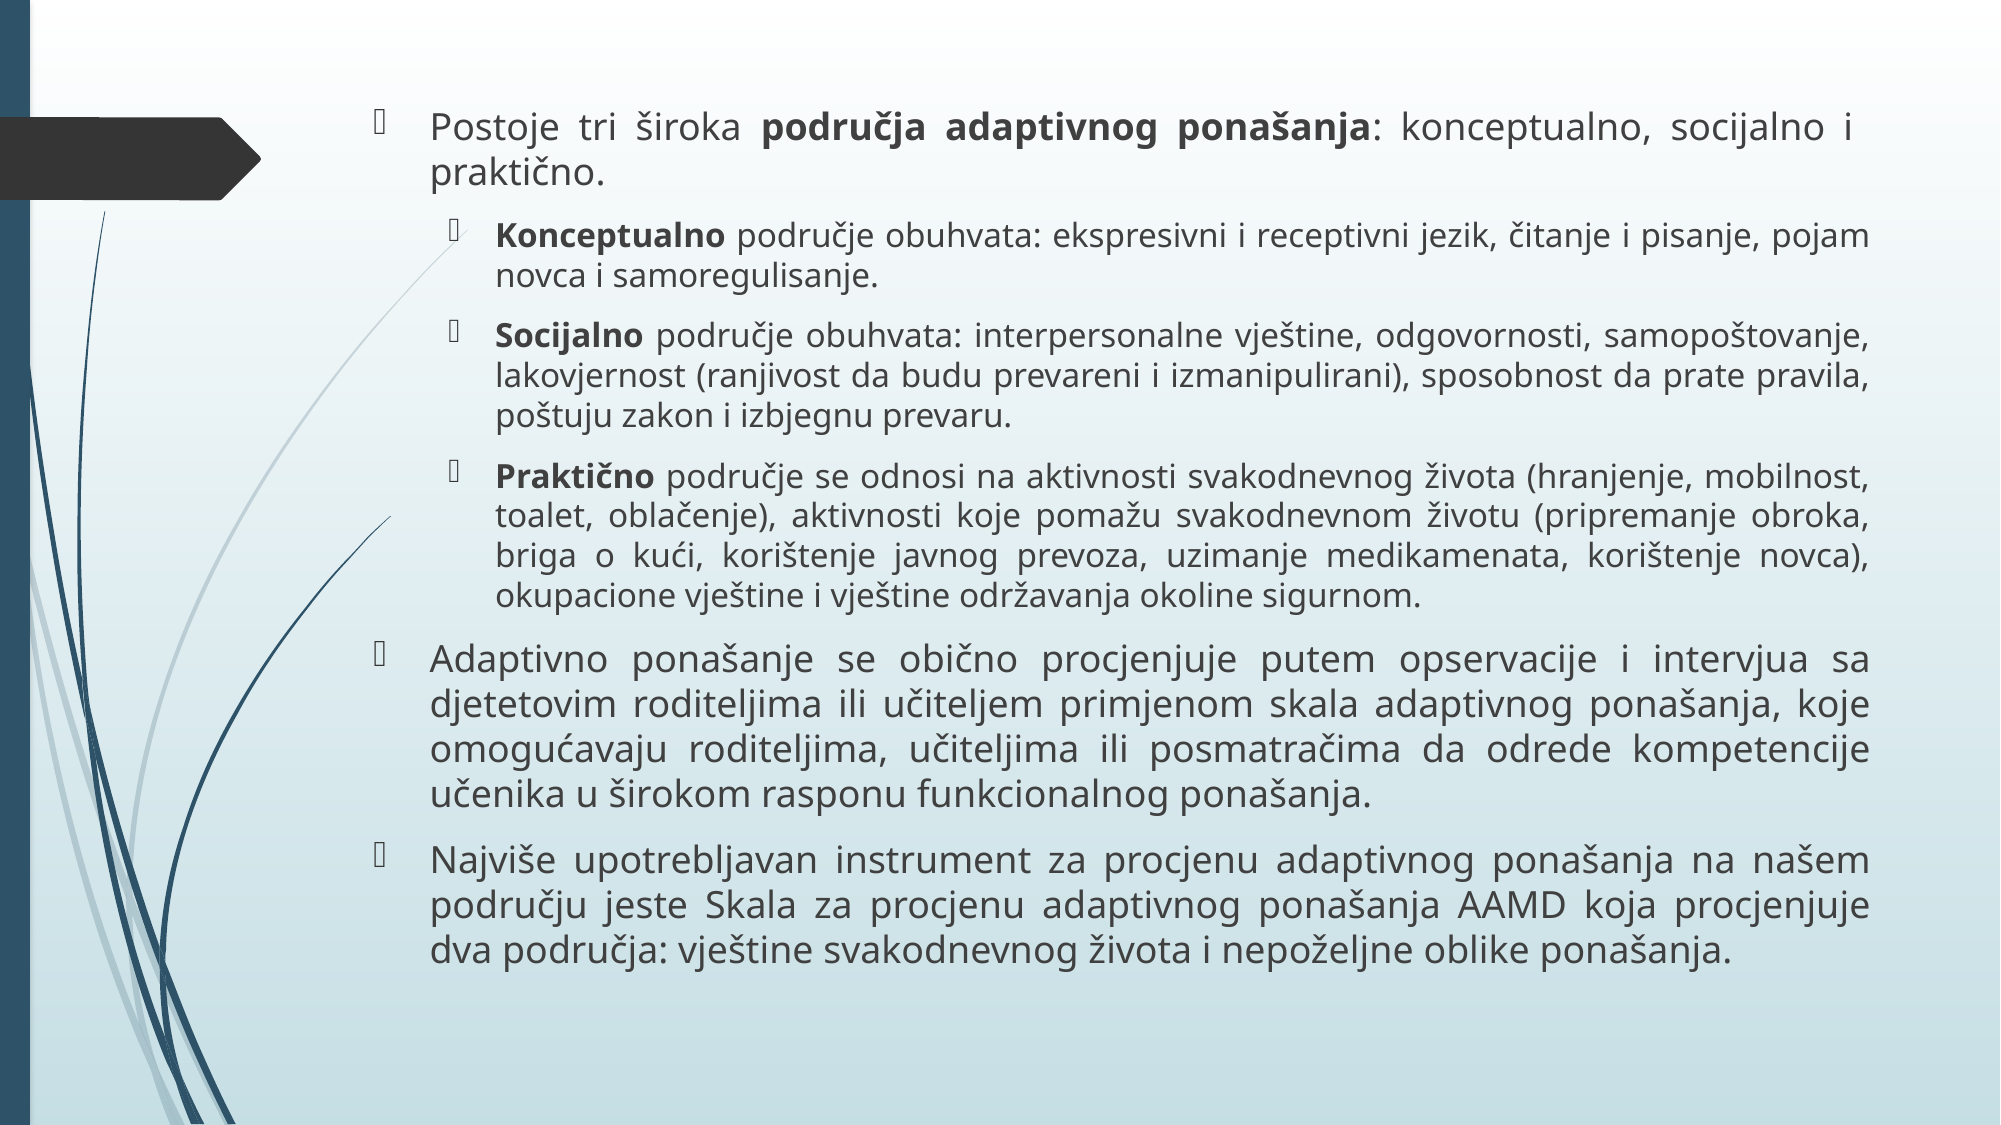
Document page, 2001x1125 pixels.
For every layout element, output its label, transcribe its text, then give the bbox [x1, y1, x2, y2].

list Postoje tri široka područja adaptivnog ponašanja: konceptualno, socijalno i praktično. Konceptualno područje obuhvata: ekspresivni i receptivni jezik, čitanje i pisanje, pojam novca i samoregulisanje. Socijalno područje obuhvata: interpersonalne vještine, odgovornosti, samopoštovanje, lakovjernost (ranjivost da budu prevareni i izmanipulirani), sposobnost da prate pravila, poštuju zakon i izbjegnu prevaru. Praktično područje se odnosi na aktivnosti svakodnevnog života (hranjenje, mobilnost, toalet, oblačenje), aktivnosti koje pomažu svakodnevnom životu (pripremanje obroka, briga o kući, korištenje javnog prevoza, uzimanje medikamenata, korištenje novca), okupacione vještine i vještine održavanja okoline sigurnom. Adaptivno ponašanje se obično procjenjuje putem opservacije i intervjua sa djetetovim roditeljima ili učiteljem primjenom skala adaptivnog ponašanja, koje omogućavaju roditeljima, učiteljima ili posmatračima da odrede kompetencije učenika u širokom rasponu funkcionalnog ponašanja. Najviše upotrebljavan instrument za procjenu adaptivnog ponašanja na našem području jeste Skala za procjenu adaptivnog ponašanja AAMD koja procjenjuje dva područja: vještine svakodnevnog života i nepoželjne oblike ponašanja. [358, 95, 1888, 1093]
